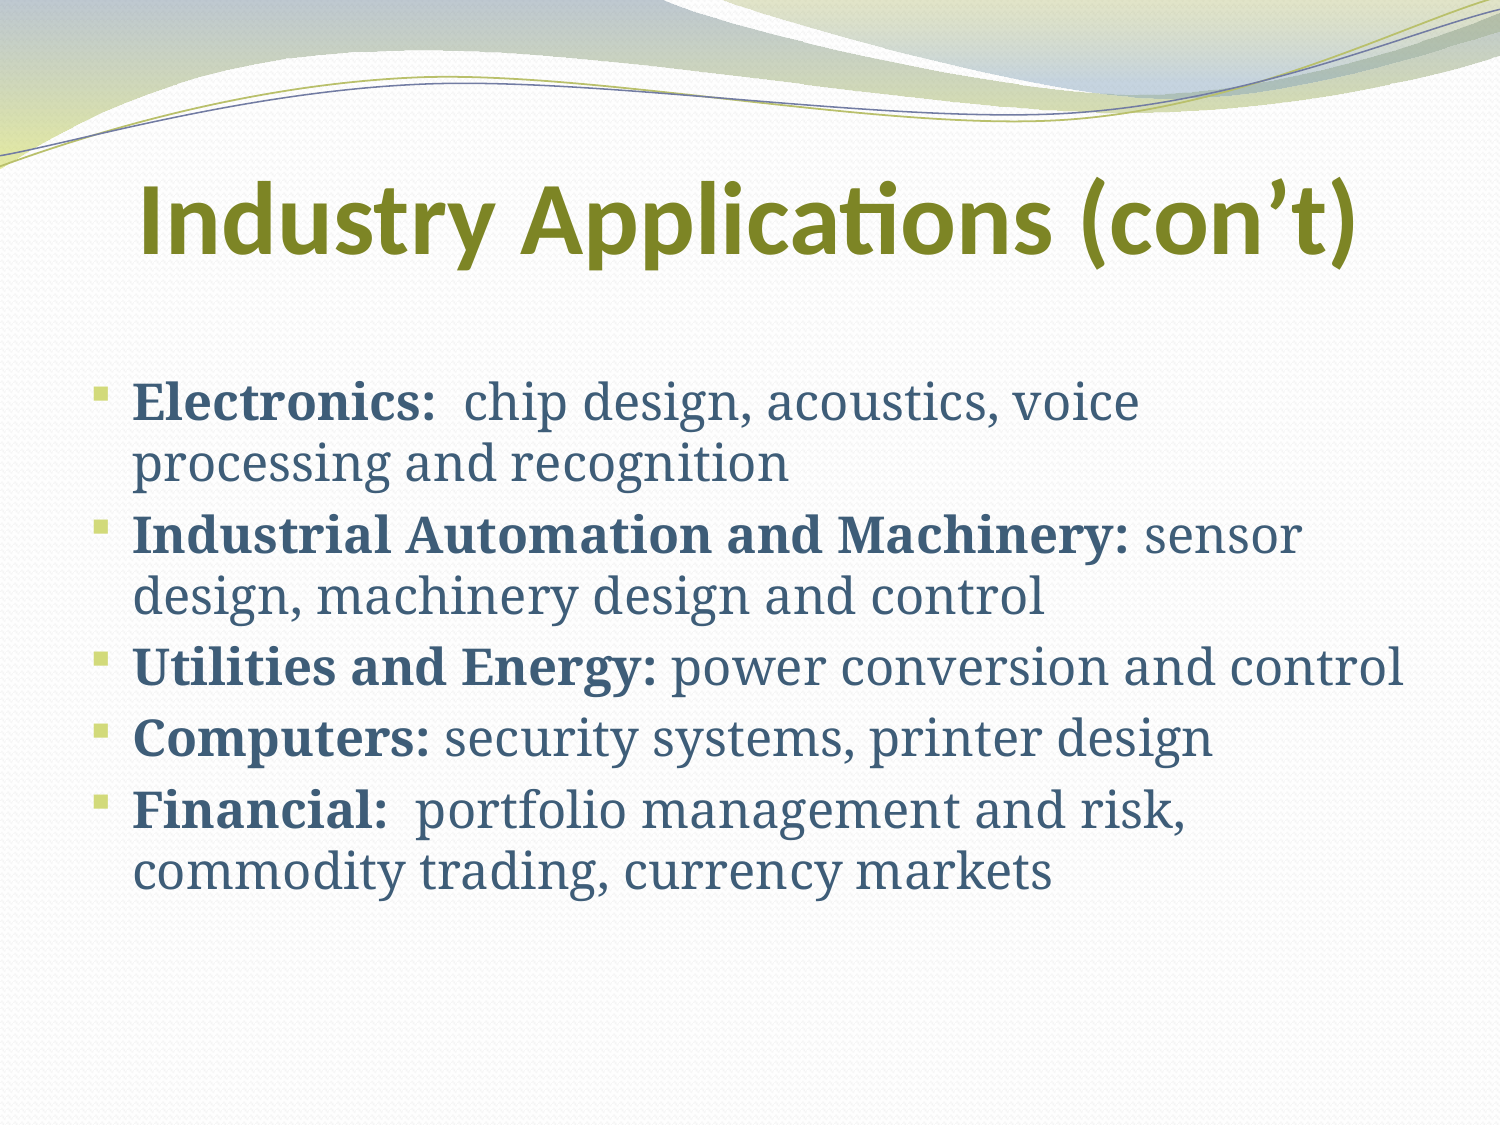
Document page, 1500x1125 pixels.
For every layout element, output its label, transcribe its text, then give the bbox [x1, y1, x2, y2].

title Industry Applications (con’t) [75, 87, 1425, 275]
list Electronics: chip design, acoustics, voice processing and recognition Industrial Automation and Machinery: sensor design, machinery design and control Utilities and Energy: power conversion and control Computers: security systems, printer design Financial: portfolio management and risk, commodity trading, currency markets [75, 362, 1425, 963]
